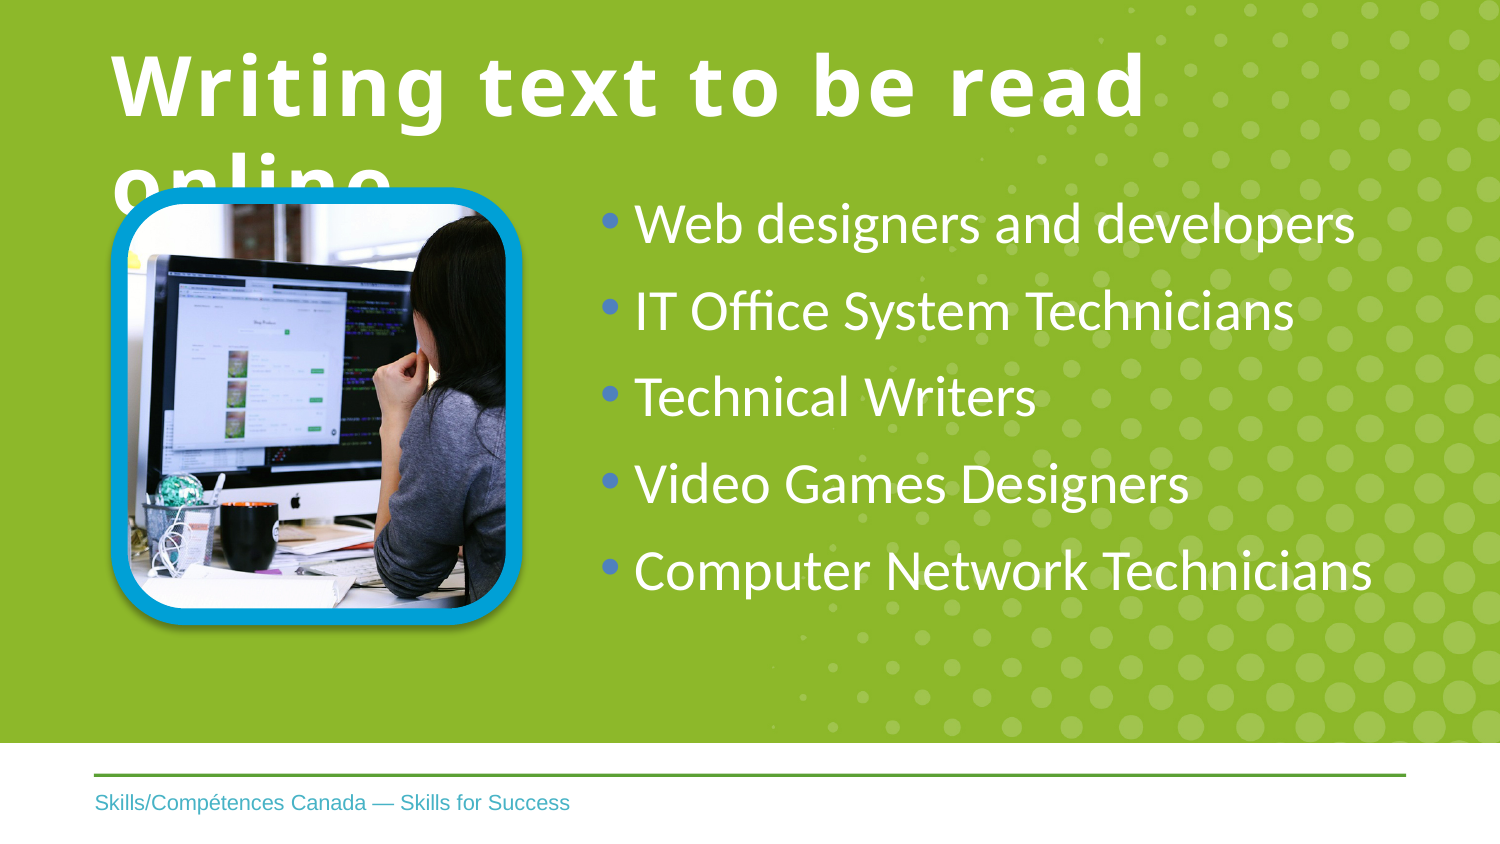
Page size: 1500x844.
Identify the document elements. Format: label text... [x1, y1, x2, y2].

text_box [117, 194, 516, 619]
picture [0, 0, 1500, 743]
title Writing text to be read online [96, 25, 1399, 163]
list Web designers and developers IT Office System Technicians Technical Writers Video Games Designers Computer Network Technicians [585, 177, 1415, 677]
